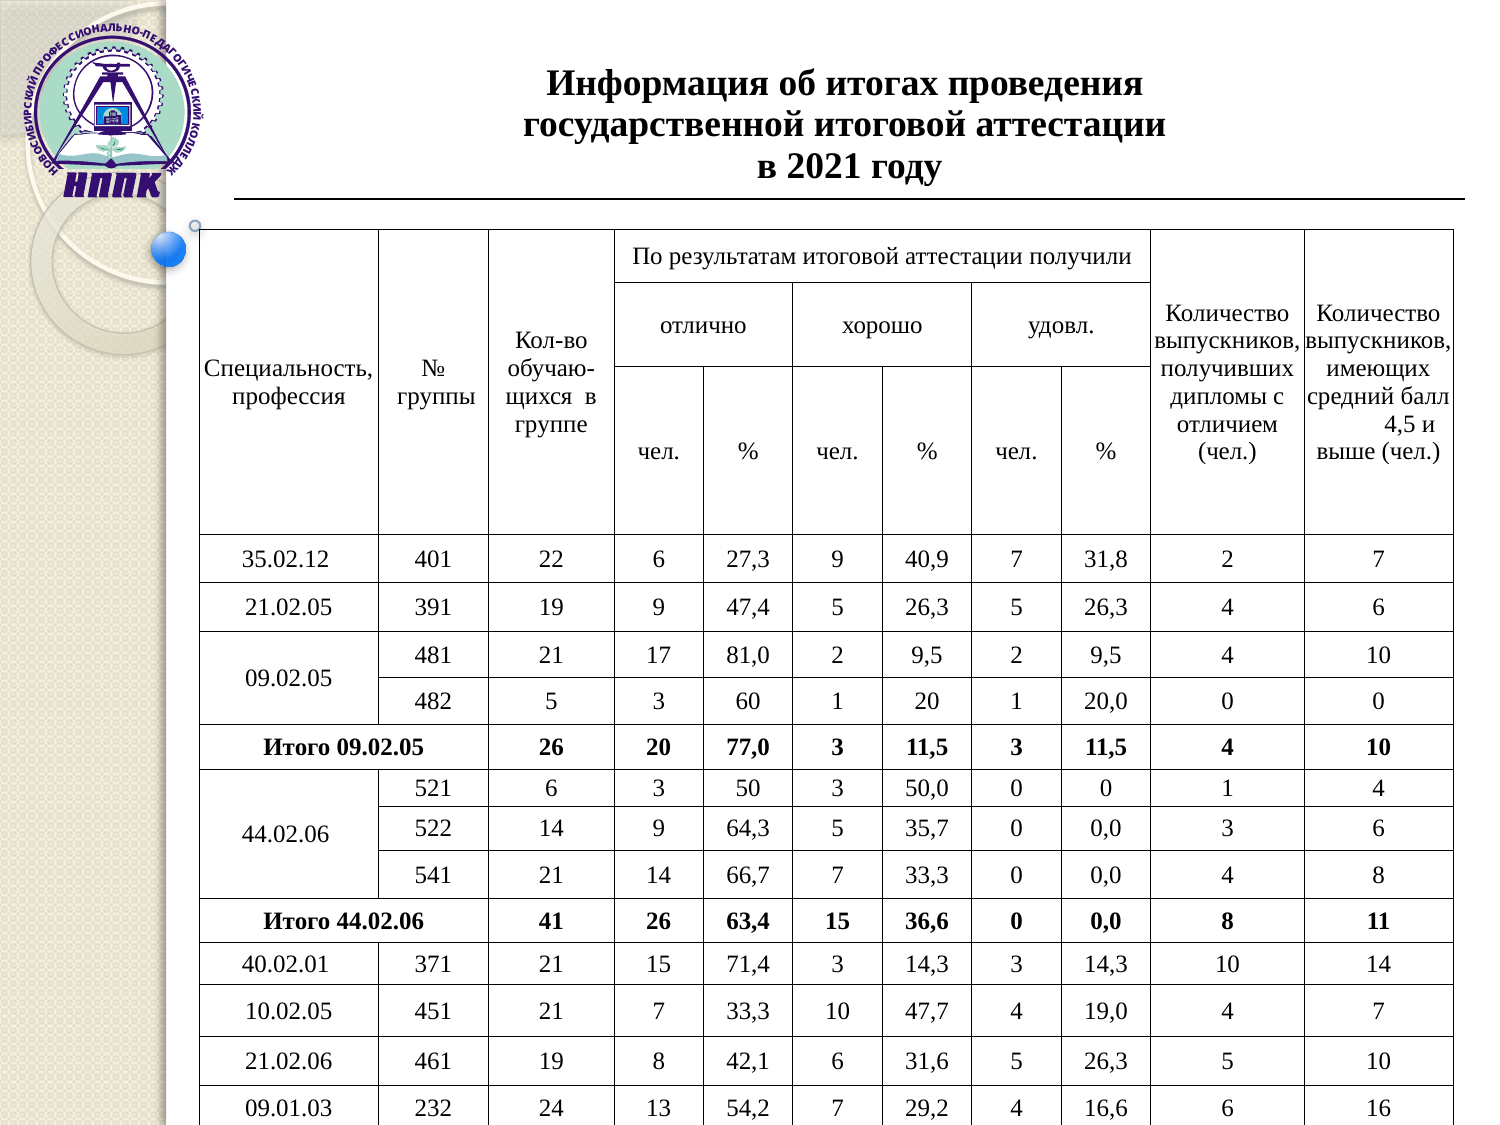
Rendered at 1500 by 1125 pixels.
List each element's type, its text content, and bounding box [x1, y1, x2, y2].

table_cell 26,3 [1062, 583, 1150, 631]
table_cell 9,5 [883, 632, 971, 677]
table_cell 09.02.05 [200, 632, 378, 724]
table_cell 40,9 [883, 535, 971, 582]
table_cell 541 [379, 851, 488, 898]
table_cell 63,4 [704, 899, 792, 942]
table_cell 21 [489, 851, 614, 898]
table_cell Итого 09.02.05 [200, 725, 488, 769]
table_cell 31,6 [883, 1037, 971, 1085]
table_cell 13 [615, 1086, 703, 1125]
table_cell 71,4 [704, 943, 792, 984]
table_cell % [704, 367, 792, 534]
table_cell 14,3 [1062, 943, 1150, 984]
table_cell 41 [489, 899, 614, 942]
table_cell 26,3 [883, 583, 971, 631]
table_cell 7 [793, 1086, 882, 1125]
table_cell 6 [1305, 583, 1453, 631]
table_cell 10 [1151, 943, 1304, 984]
table_cell 9 [615, 583, 703, 631]
table_cell 4 [972, 985, 1061, 1036]
table_cell 5 [1151, 1037, 1304, 1085]
table_cell 7 [615, 985, 703, 1036]
table_cell отлично [615, 283, 792, 366]
table_cell 9,5 [1062, 632, 1150, 677]
table_cell 5 [972, 1037, 1061, 1085]
table_cell 47,4 [704, 583, 792, 631]
table_cell 66,7 [704, 851, 792, 898]
table_cell 14 [1305, 943, 1453, 984]
table_cell 47,7 [883, 985, 971, 1036]
table_cell 60 [704, 678, 792, 724]
table_cell 17 [615, 632, 703, 677]
table_cell 3 [615, 678, 703, 724]
table_cell 0 [972, 851, 1061, 898]
table_cell 19 [489, 583, 614, 631]
table_cell 521 [379, 770, 488, 806]
table_cell 81,0 [704, 632, 792, 677]
table_cell 21 [489, 632, 614, 677]
table_cell % [1062, 367, 1150, 534]
table_cell 371 [379, 943, 488, 984]
table_cell 14,3 [883, 943, 971, 984]
table_cell 20 [883, 678, 971, 724]
table_cell 481 [379, 632, 488, 677]
table_cell 20 [615, 725, 703, 769]
table_cell 64,3 [704, 807, 792, 850]
table_cell 7 [1305, 535, 1453, 582]
table_cell 24 [489, 1086, 614, 1125]
table_cell 0,0 [1062, 851, 1150, 898]
table_cell 1 [972, 678, 1061, 724]
table_cell 0,0 [1062, 899, 1150, 942]
table_header Кол-во обучаю-щихся в группе [489, 230, 614, 534]
table_cell 8 [1305, 851, 1453, 898]
table_cell 3 [793, 770, 882, 806]
table_cell 27,3 [704, 535, 792, 582]
table_cell 0,0 [1062, 807, 1150, 850]
table_cell 7 [972, 535, 1061, 582]
table_cell 7 [1305, 985, 1453, 1036]
table_header Специальность, профессия [200, 230, 378, 534]
table_cell 2 [793, 632, 882, 677]
table_cell 4 [972, 1086, 1061, 1125]
table_cell 4 [1151, 725, 1304, 769]
table_cell 10 [1305, 1037, 1453, 1085]
table_cell 0 [1151, 678, 1304, 724]
table_cell 26 [489, 725, 614, 769]
table_cell 0 [972, 807, 1061, 850]
table_cell 4 [1151, 632, 1304, 677]
table_cell 3 [972, 725, 1061, 769]
table_cell 77,0 [704, 725, 792, 769]
table_cell 16,6 [1062, 1086, 1150, 1125]
table_cell 10 [1305, 632, 1453, 677]
table_header Количество выпускников, получивших дипломы с отличием (чел.) [1151, 230, 1304, 534]
table_cell 21 [489, 943, 614, 984]
table_cell 36,6 [883, 899, 971, 942]
table_cell 2 [972, 632, 1061, 677]
table_cell 3 [615, 770, 703, 806]
table_cell 391 [379, 583, 488, 631]
table_cell 29,2 [883, 1086, 971, 1125]
table_cell 09.01.03 [200, 1086, 378, 1125]
table_cell 54,2 [704, 1086, 792, 1125]
table_cell 5 [972, 583, 1061, 631]
table_cell 8 [615, 1037, 703, 1085]
table_cell 4 [1151, 583, 1304, 631]
table_cell 6 [1151, 1086, 1304, 1125]
table_cell 1 [1151, 770, 1304, 806]
table_header № группы [379, 230, 488, 534]
table_cell 461 [379, 1037, 488, 1085]
table_cell 44.02.06 [200, 770, 378, 898]
table_cell 35,7 [883, 807, 971, 850]
table_cell 16 [1305, 1086, 1453, 1125]
table_cell 3 [972, 943, 1061, 984]
table_cell 2 [1151, 535, 1304, 582]
table_cell чел. [615, 367, 703, 534]
table_cell 10 [1305, 725, 1453, 769]
table_cell 19,0 [1062, 985, 1150, 1036]
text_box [23, 23, 204, 199]
table_cell 0 [972, 899, 1061, 942]
table_cell 14 [615, 851, 703, 898]
table_cell 4 [1151, 985, 1304, 1036]
table_cell 482 [379, 678, 488, 724]
table_cell 0 [1305, 678, 1453, 724]
table_cell 451 [379, 985, 488, 1036]
table_cell хорошо [793, 283, 971, 366]
table_cell чел. [972, 367, 1061, 534]
table_cell удовл. [972, 283, 1150, 366]
table_cell 9 [793, 535, 882, 582]
table_cell 40.02.01 [200, 943, 378, 984]
table_cell 21.02.05 [200, 583, 378, 631]
table_cell 26 [615, 899, 703, 942]
table_cell 15 [615, 943, 703, 984]
table_cell 31,8 [1062, 535, 1150, 582]
table_header По результатам итоговой аттестации получили [615, 230, 1150, 282]
table_cell 22 [489, 535, 614, 582]
table_cell 232 [379, 1086, 488, 1125]
table_cell 10.02.05 [200, 985, 378, 1036]
table_cell Итого 44.02.06 [200, 899, 488, 942]
table_cell 8 [1151, 899, 1304, 942]
table_cell 33,3 [883, 851, 971, 898]
table_cell 6 [489, 770, 614, 806]
table_cell 1 [793, 678, 882, 724]
table_cell 26,3 [1062, 1037, 1150, 1085]
table_cell 7 [793, 851, 882, 898]
table_cell 10 [793, 985, 882, 1036]
table_cell 19 [489, 1037, 614, 1085]
table_cell 5 [489, 678, 614, 724]
table_cell 11,5 [1062, 725, 1150, 769]
table_cell 15 [793, 899, 882, 942]
table_cell 50 [704, 770, 792, 806]
table_cell 6 [1305, 807, 1453, 850]
table_cell 4 [1151, 851, 1304, 898]
table_cell чел. [793, 367, 882, 534]
table_cell 14 [489, 807, 614, 850]
table_cell 11,5 [883, 725, 971, 769]
table_cell % [883, 367, 971, 534]
table_cell 3 [793, 725, 882, 769]
table_cell 401 [379, 535, 488, 582]
table_cell 522 [379, 807, 488, 850]
table_cell 21 [489, 985, 614, 1036]
table_cell 6 [615, 535, 703, 582]
table_cell 4 [1305, 770, 1453, 806]
table_cell 35.02.12 [200, 535, 378, 582]
table_cell 42,1 [704, 1037, 792, 1085]
table_header Количество выпускников, имеющих средний балл 4,5 и выше (чел.) [1305, 230, 1453, 534]
table_cell 21.02.06 [200, 1037, 378, 1085]
table_cell 5 [793, 807, 882, 850]
table_cell 11 [1305, 899, 1453, 942]
table_cell 33,3 [704, 985, 792, 1036]
table_cell 0 [1062, 770, 1150, 806]
table_cell 3 [793, 943, 882, 984]
table_cell 0 [972, 770, 1061, 806]
table_cell 9 [615, 807, 703, 850]
table_cell 3 [1151, 807, 1304, 850]
table_cell 50,0 [883, 770, 971, 806]
table_cell 5 [793, 583, 882, 631]
table_cell 20,0 [1062, 678, 1150, 724]
table_cell 6 [793, 1037, 882, 1085]
table_header Информация об итогах проведения государственной итоговой аттестации в 2021 году [234, 47, 1465, 198]
